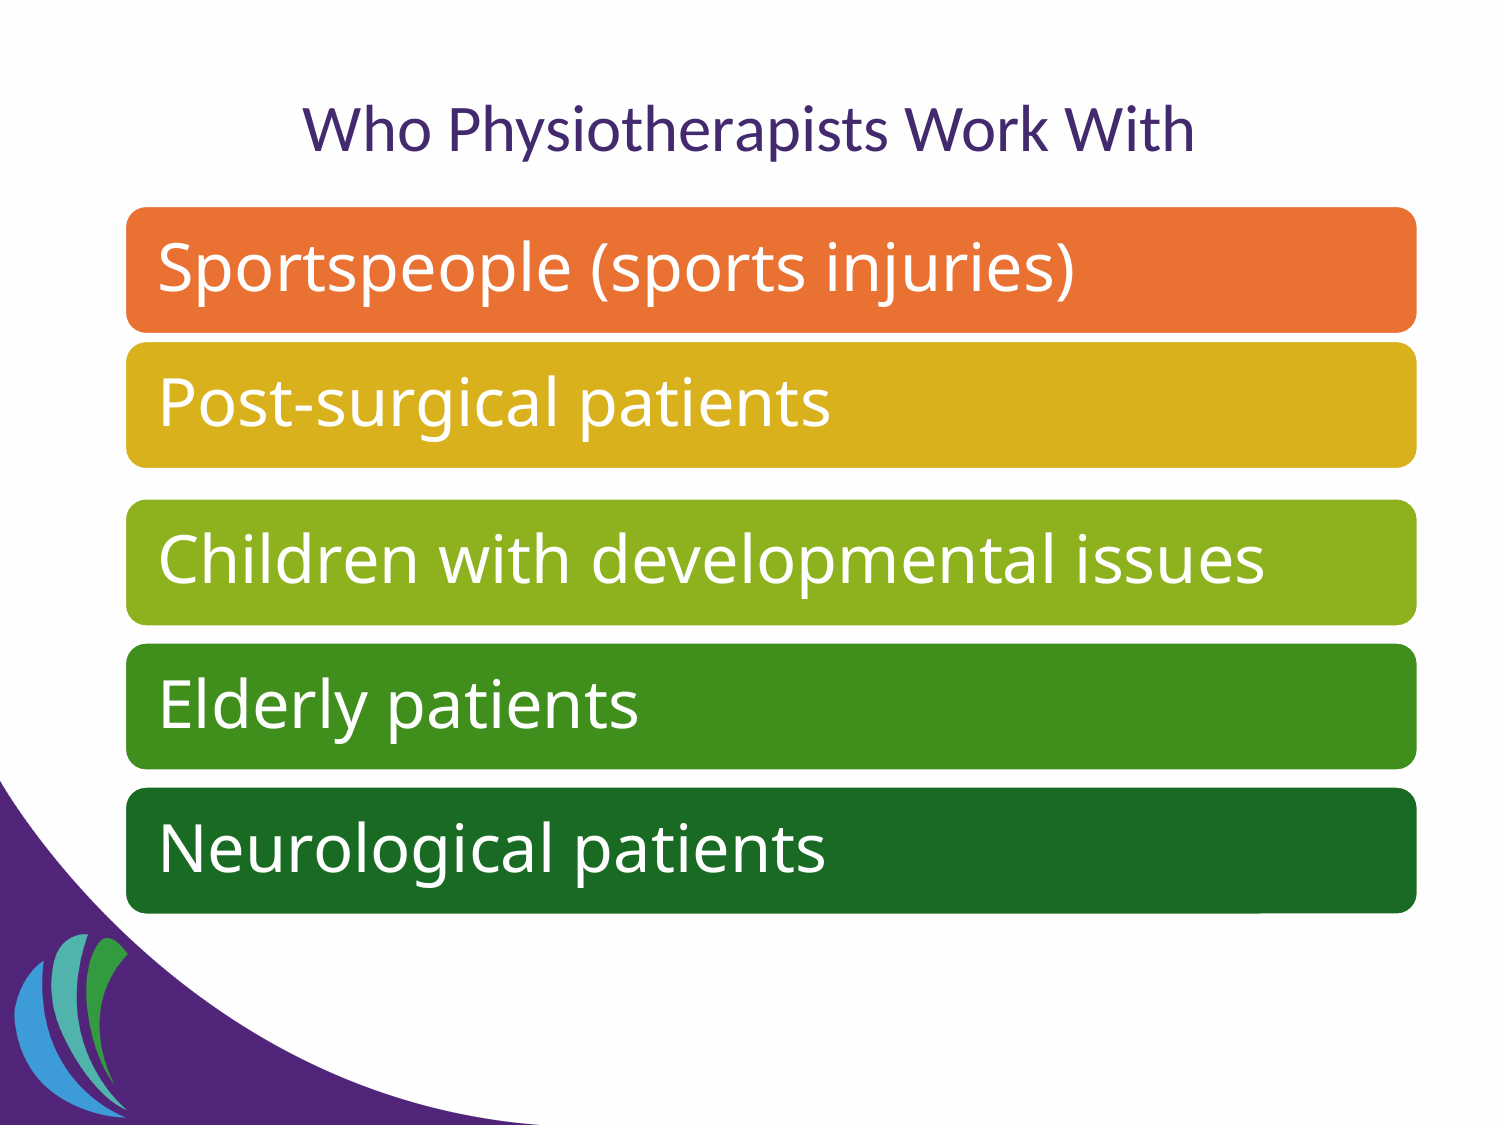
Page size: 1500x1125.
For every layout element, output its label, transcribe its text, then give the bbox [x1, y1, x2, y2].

picture [0, 1, 1500, 1125]
title Who Physiotherapists Work With [103, 20, 1397, 238]
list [123, 205, 1419, 920]
